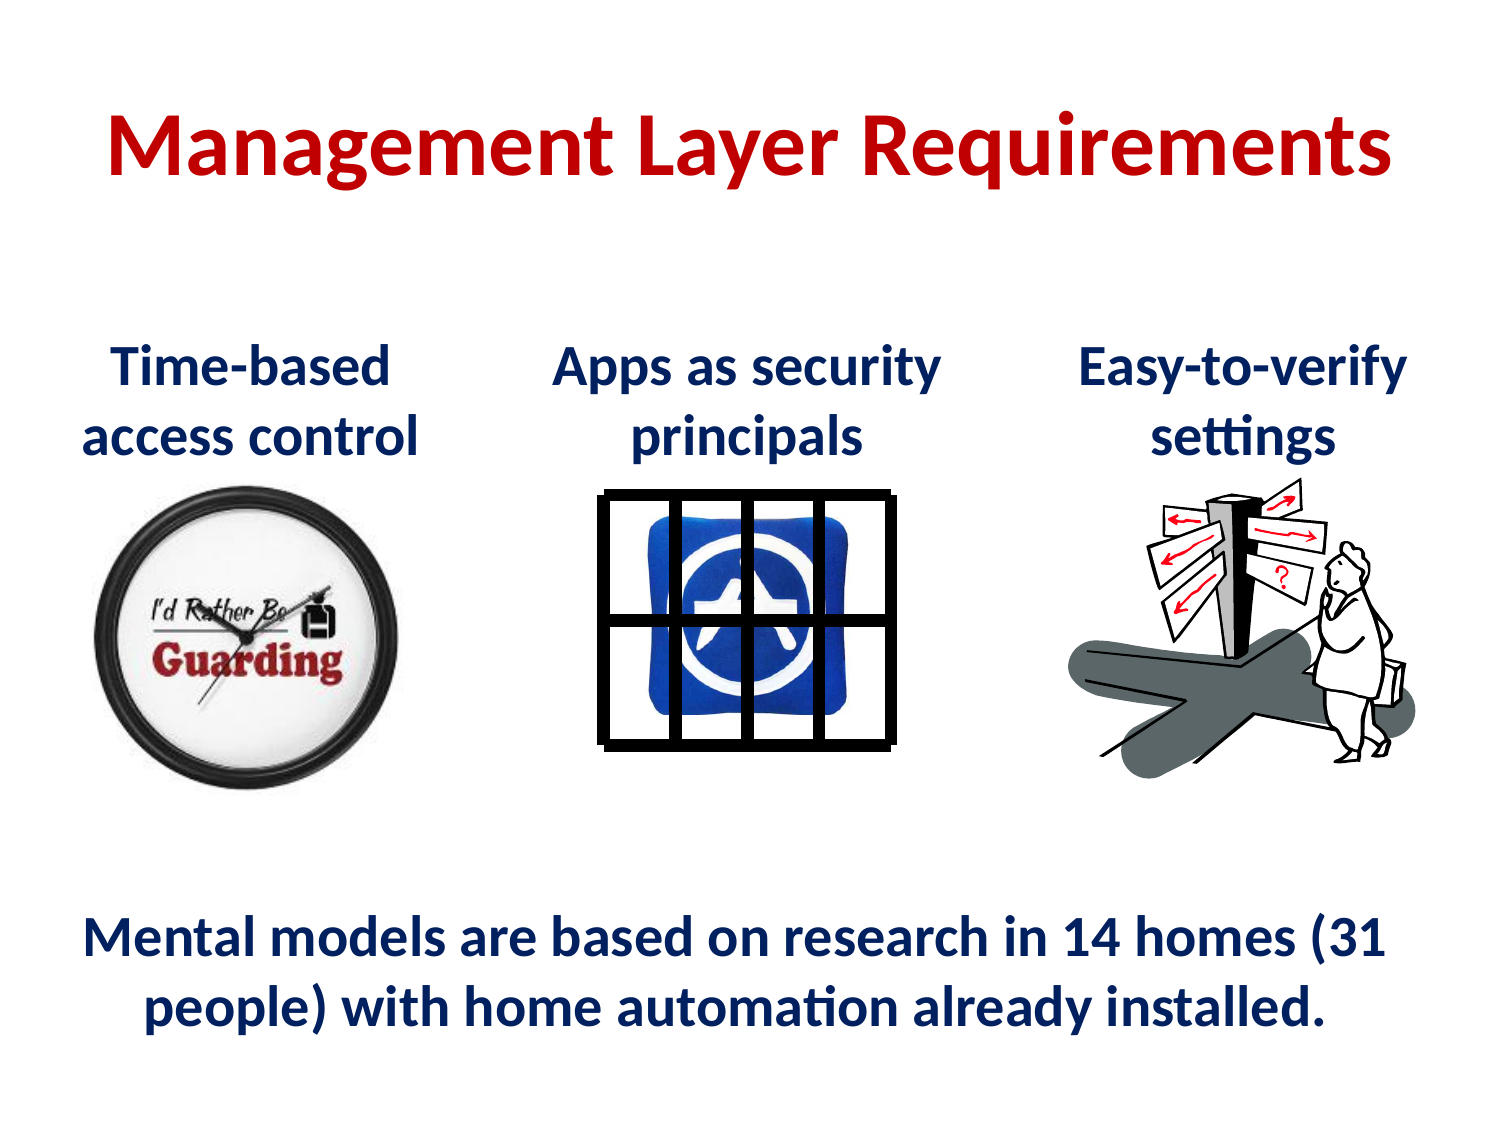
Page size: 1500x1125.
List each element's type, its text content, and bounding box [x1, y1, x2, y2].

text_box Time-based access control [26, 320, 477, 500]
title Management Layer Requirements [75, 45, 1425, 233]
picture [1067, 476, 1420, 783]
picture [90, 476, 413, 802]
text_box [603, 495, 892, 746]
text_box Mental models are based on research in 14 homes (31 people) with home automation already installed. [51, 891, 1420, 1072]
text_box Apps as security principals [522, 320, 973, 500]
text_box Easy-to-verify settings [1018, 320, 1469, 500]
